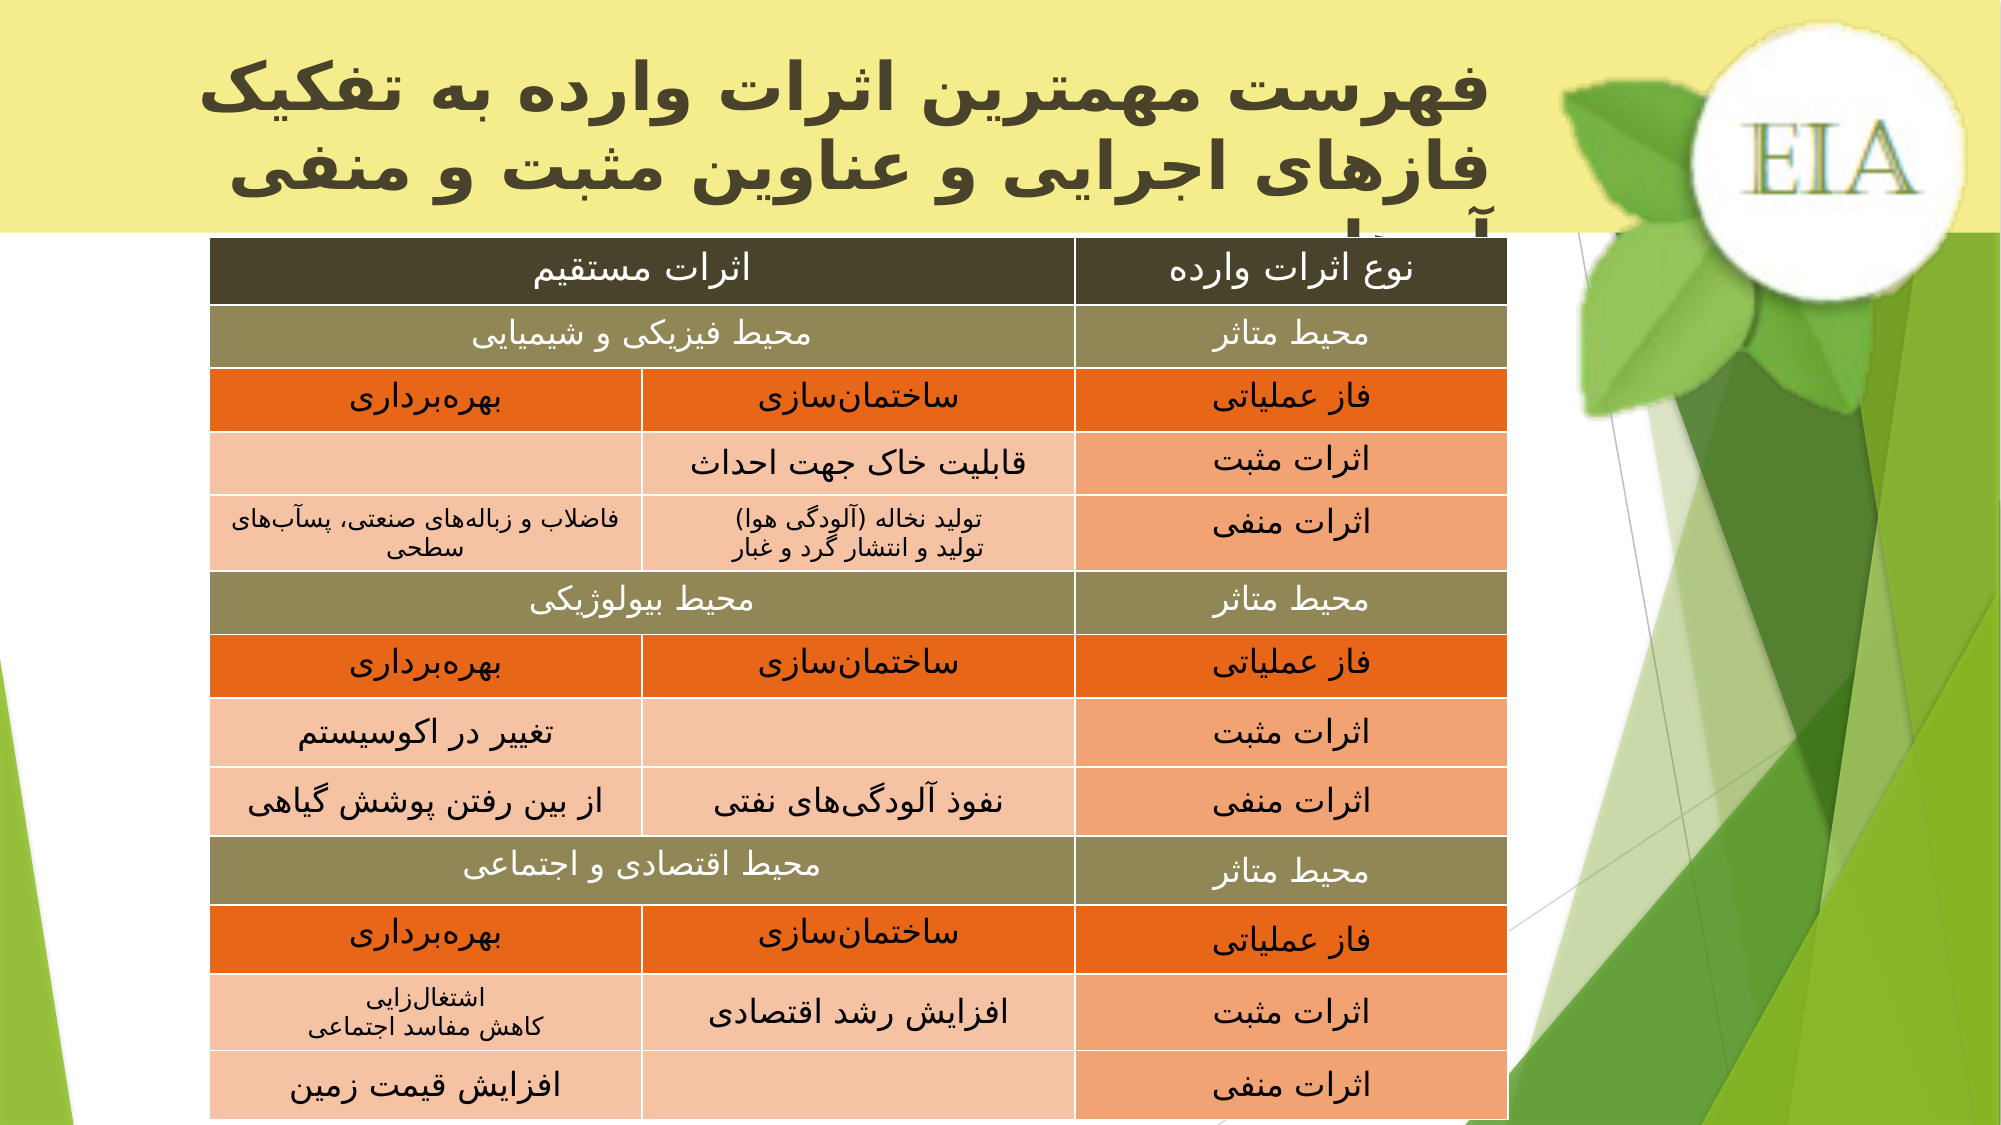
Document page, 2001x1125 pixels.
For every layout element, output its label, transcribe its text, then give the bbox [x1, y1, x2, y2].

table_cell ساختمان‌سازی [643, 635, 1074, 697]
table_cell نفوذ آلودگی‌های نفتی [643, 768, 1074, 835]
table_cell محیط متاثر [1076, 837, 1507, 904]
table_cell اثرات منفی [1076, 768, 1507, 835]
table_cell اثرات مثبت [1076, 699, 1507, 766]
text_box فهرست مهمترین اثرات وارده به تفکیک فازهای اجرایی و عناوین مثبت و منفی آن‌ها [175, 35, 1509, 291]
table_header نوع اثرات وارده [1076, 238, 1507, 304]
table_cell محیط بیولوژیکی [210, 572, 1074, 634]
table_cell محیط متاثر [1076, 572, 1507, 634]
table_cell ساختمان‌سازی [643, 906, 1074, 973]
table_cell اثرات مثبت [1076, 433, 1507, 494]
table_cell اشتغال‌زایی کاهش مفاسد اجتماعی [210, 975, 641, 1050]
table_cell تولید نخاله (آلودگی هوا) تولید و انتشار گرد و غبار [643, 496, 1074, 570]
table_header اثرات مستقیم [210, 238, 1074, 304]
table_cell از بین رفتن پوشش گیاهی [210, 768, 641, 835]
table_cell محیط متاثر [1076, 306, 1507, 367]
table_cell بهره‌برداری [210, 369, 641, 431]
table_cell اثرات منفی [1076, 496, 1507, 570]
table_cell ساختمان‌سازی [643, 369, 1074, 431]
table_cell اثرات منفی [1076, 1051, 1507, 1119]
table_cell [643, 699, 1074, 766]
table_cell [210, 433, 641, 494]
table_cell محیط فیزیکی و شیمیایی [210, 306, 1074, 367]
picture [1522, 15, 1982, 450]
table_cell اثرات مثبت [1076, 975, 1507, 1050]
table_cell فاز عملیاتی [1076, 369, 1507, 431]
table_cell فاز عملیاتی [1076, 906, 1507, 973]
table_cell [643, 1051, 1074, 1119]
table_cell محیط اقتصادی و اجتماعی [210, 837, 1074, 904]
table_cell قابلیت خاک جهت احداث [643, 433, 1074, 494]
table_cell فاضلاب و زباله‌های صنعتی، پسآب‌های سطحی [210, 496, 641, 570]
table_cell افزایش رشد اقتصادی [643, 975, 1074, 1050]
table_cell تغییر در اکوسیستم [210, 699, 641, 766]
table_cell فاز عملیاتی [1076, 635, 1507, 697]
table_cell بهره‌برداری [210, 906, 641, 973]
table_cell افزایش قیمت زمین [210, 1051, 641, 1119]
table_cell بهره‌برداری [210, 635, 641, 697]
